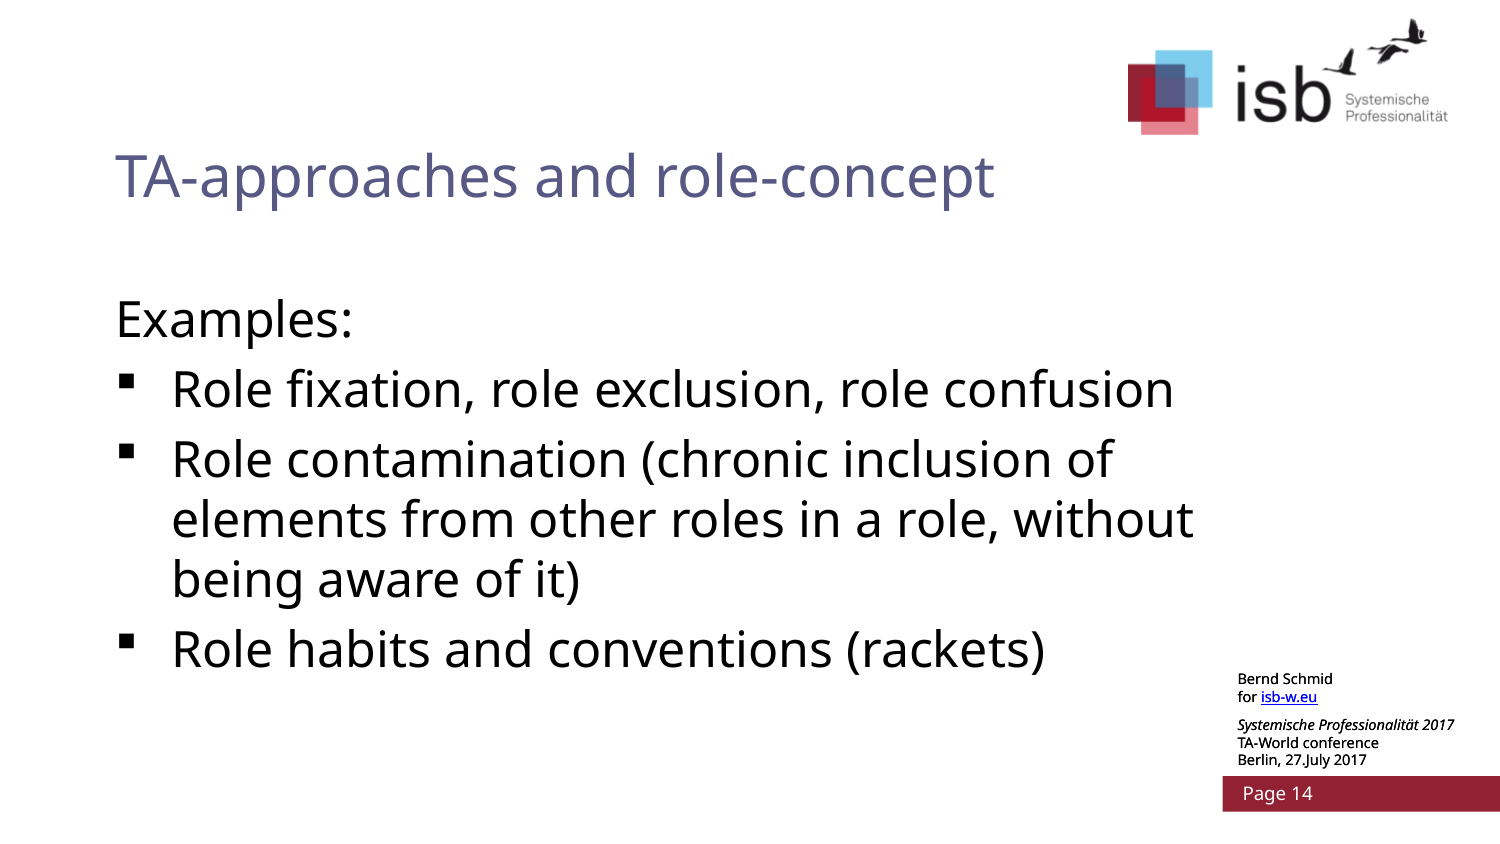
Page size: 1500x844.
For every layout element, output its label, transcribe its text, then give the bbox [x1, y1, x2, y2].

list Examples: Role fixation, role exclusion, role confusion Role contamination (chronic inclusion of elements from other roles in a role, without being aware of it) Role habits and conventions (rackets) [100, 280, 1223, 812]
slide_number Page 14 [1222, 776, 1500, 812]
picture [1128, 14, 1461, 139]
title TA-approaches and role-concept [100, 67, 1317, 281]
text_box Bernd Schmid for isb-w.eu Systemische Professionalität 2017 TA-World conference Berlin, 27.July 2017 [1222, 543, 1500, 776]
